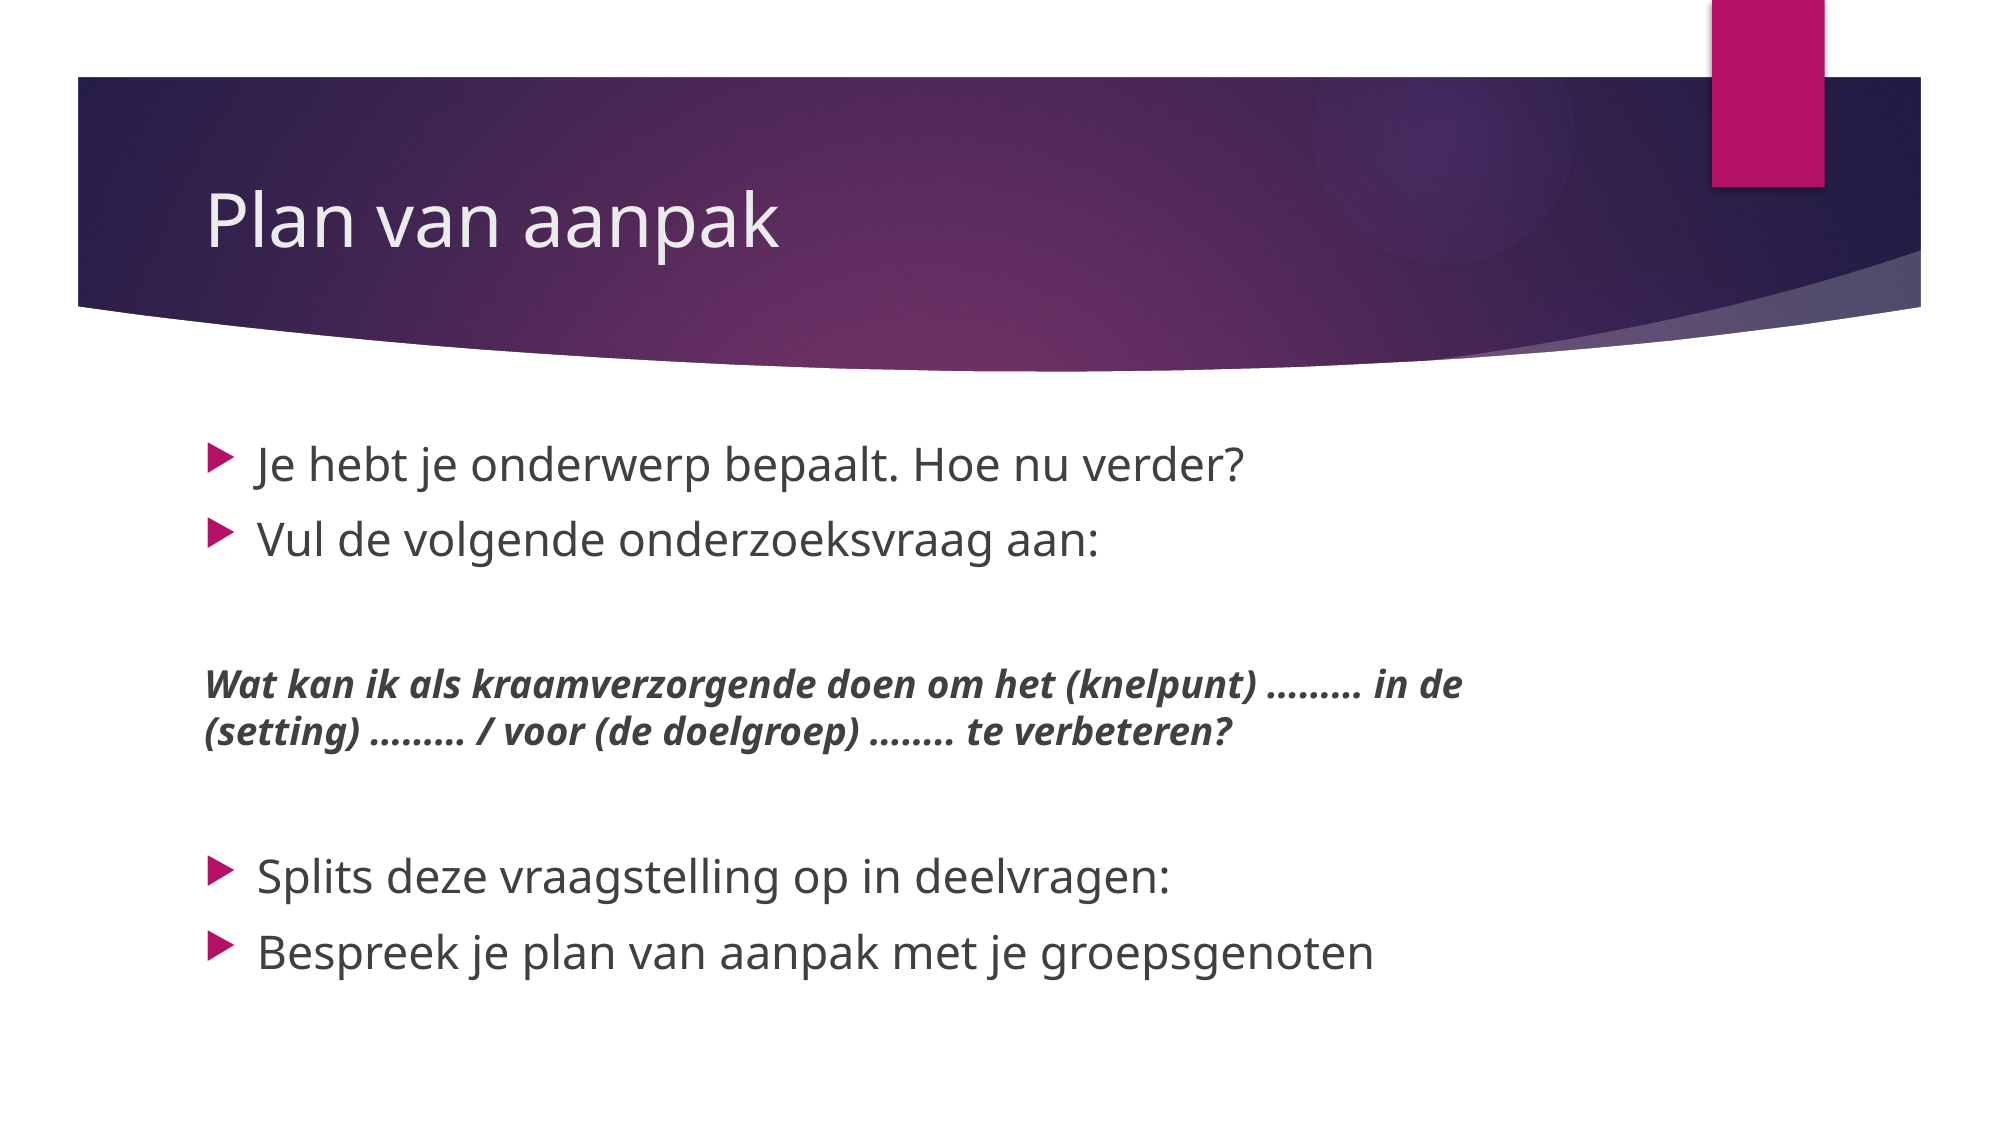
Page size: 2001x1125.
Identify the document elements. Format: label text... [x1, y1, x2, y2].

list Je hebt je onderwerp bepaalt. Hoe nu verder? Vul de volgende onderzoeksvraag aan: Wat kan ik als kraamverzorgende doen om het (knelpunt) ……… in de (setting) ……… / voor (de doelgroep) …….. te verbeteren? Splits deze vraagstelling op in deelvragen: Bespreek je plan van aanpak met je groepsgenoten [189, 427, 1638, 988]
title Plan van aanpak [189, 159, 1627, 276]
